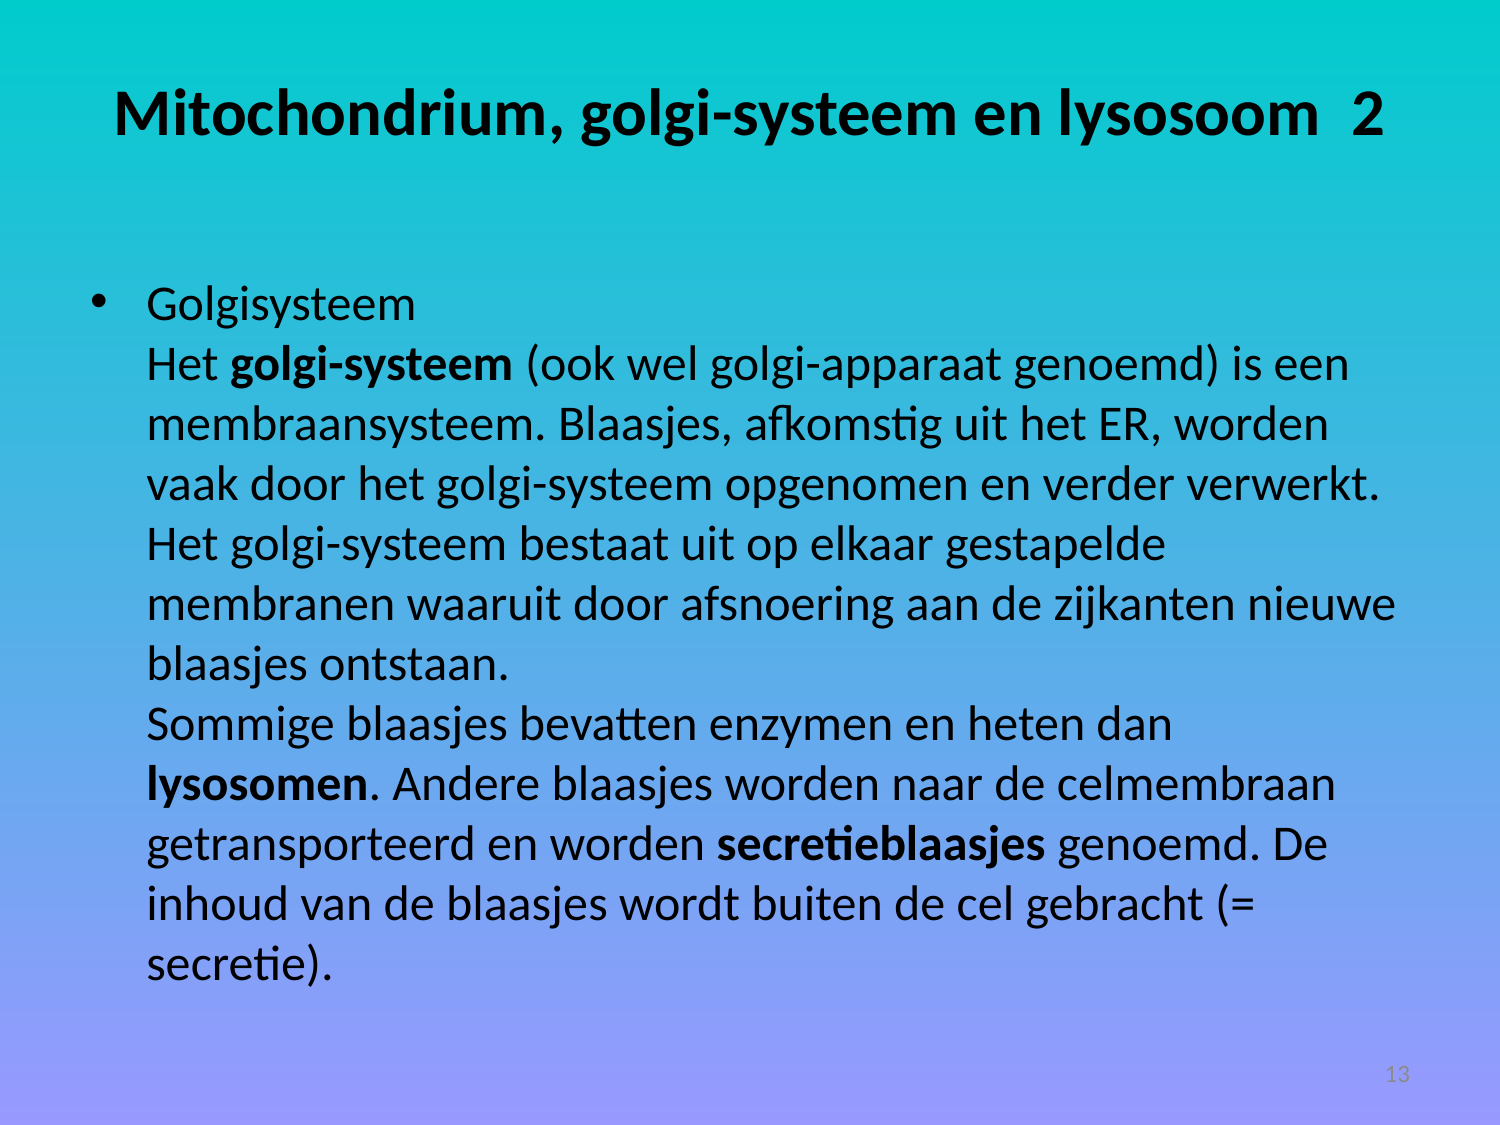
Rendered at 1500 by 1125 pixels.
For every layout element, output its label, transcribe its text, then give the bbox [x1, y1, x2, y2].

slide_number 13 [1074, 1042, 1425, 1103]
list Golgisysteem Het golgi-systeem (ook wel golgi-apparaat genoemd) is een membraansysteem. Blaasjes, afkomstig uit het ER, worden vaak door het golgi-systeem opgenomen en verder verwerkt. Het golgi-systeem bestaat uit op elkaar gestapelde membranen waaruit door afsnoering aan de zijkanten nieuwe blaasjes ontstaan. Sommige blaasjes bevatten enzymen en heten dan lysosomen. Andere blaasjes worden naar de celmembraan getransporteerd en worden secretieblaasjes genoemd. De inhoud van de blaasjes wordt buiten de cel gebracht (= secretie). [75, 262, 1425, 1071]
title Mitochondrium, golgi-systeem en lysosoom 2 [75, 45, 1425, 173]
